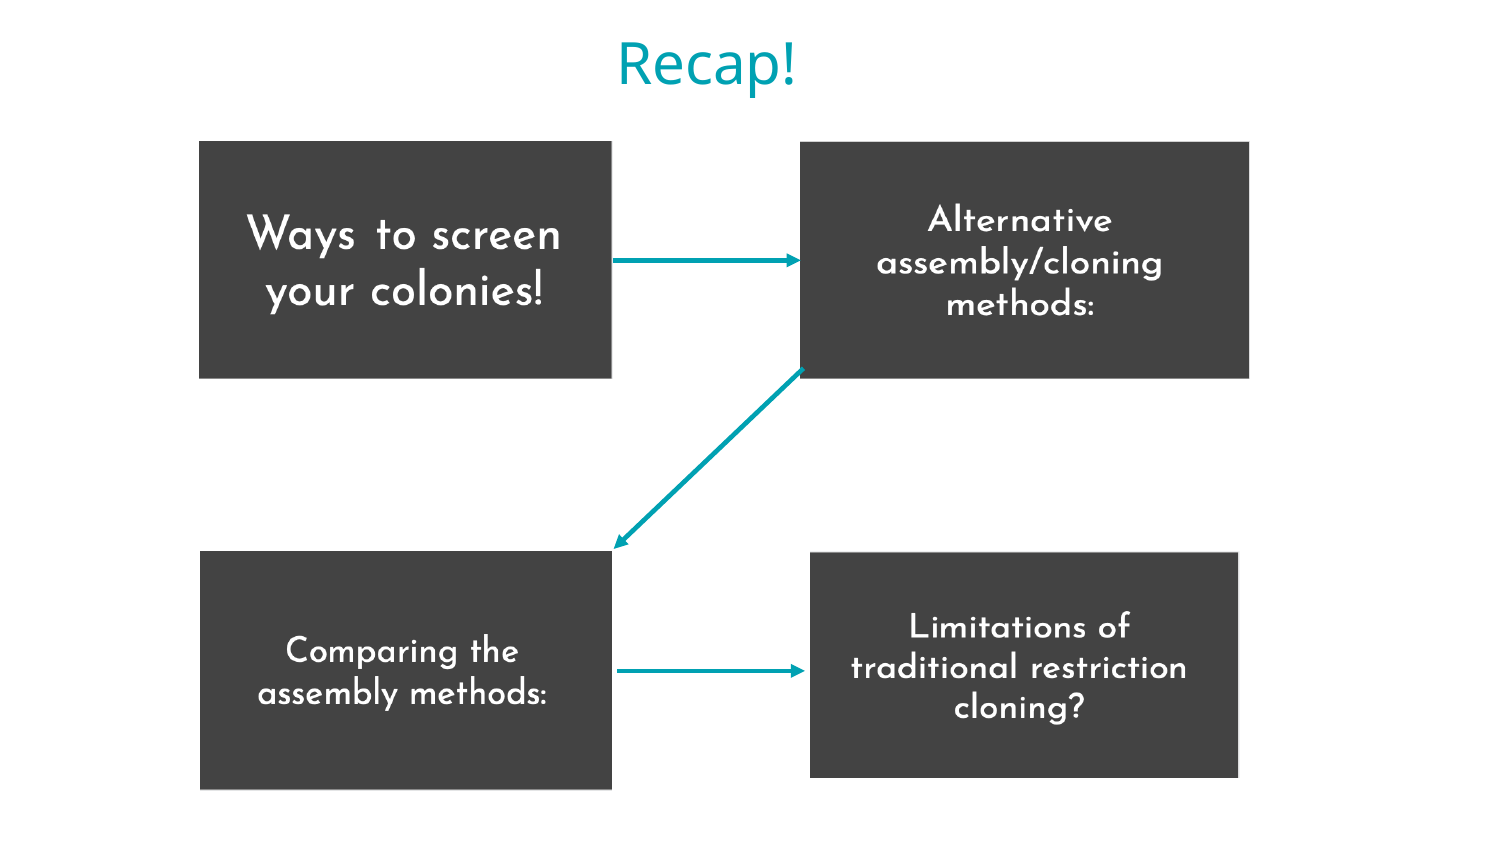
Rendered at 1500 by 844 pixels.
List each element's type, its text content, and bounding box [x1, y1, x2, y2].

picture [800, 141, 1250, 379]
picture [809, 551, 1241, 778]
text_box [613, 368, 804, 550]
picture [200, 551, 613, 791]
picture [199, 141, 614, 379]
title Recap! [601, 11, 1500, 106]
